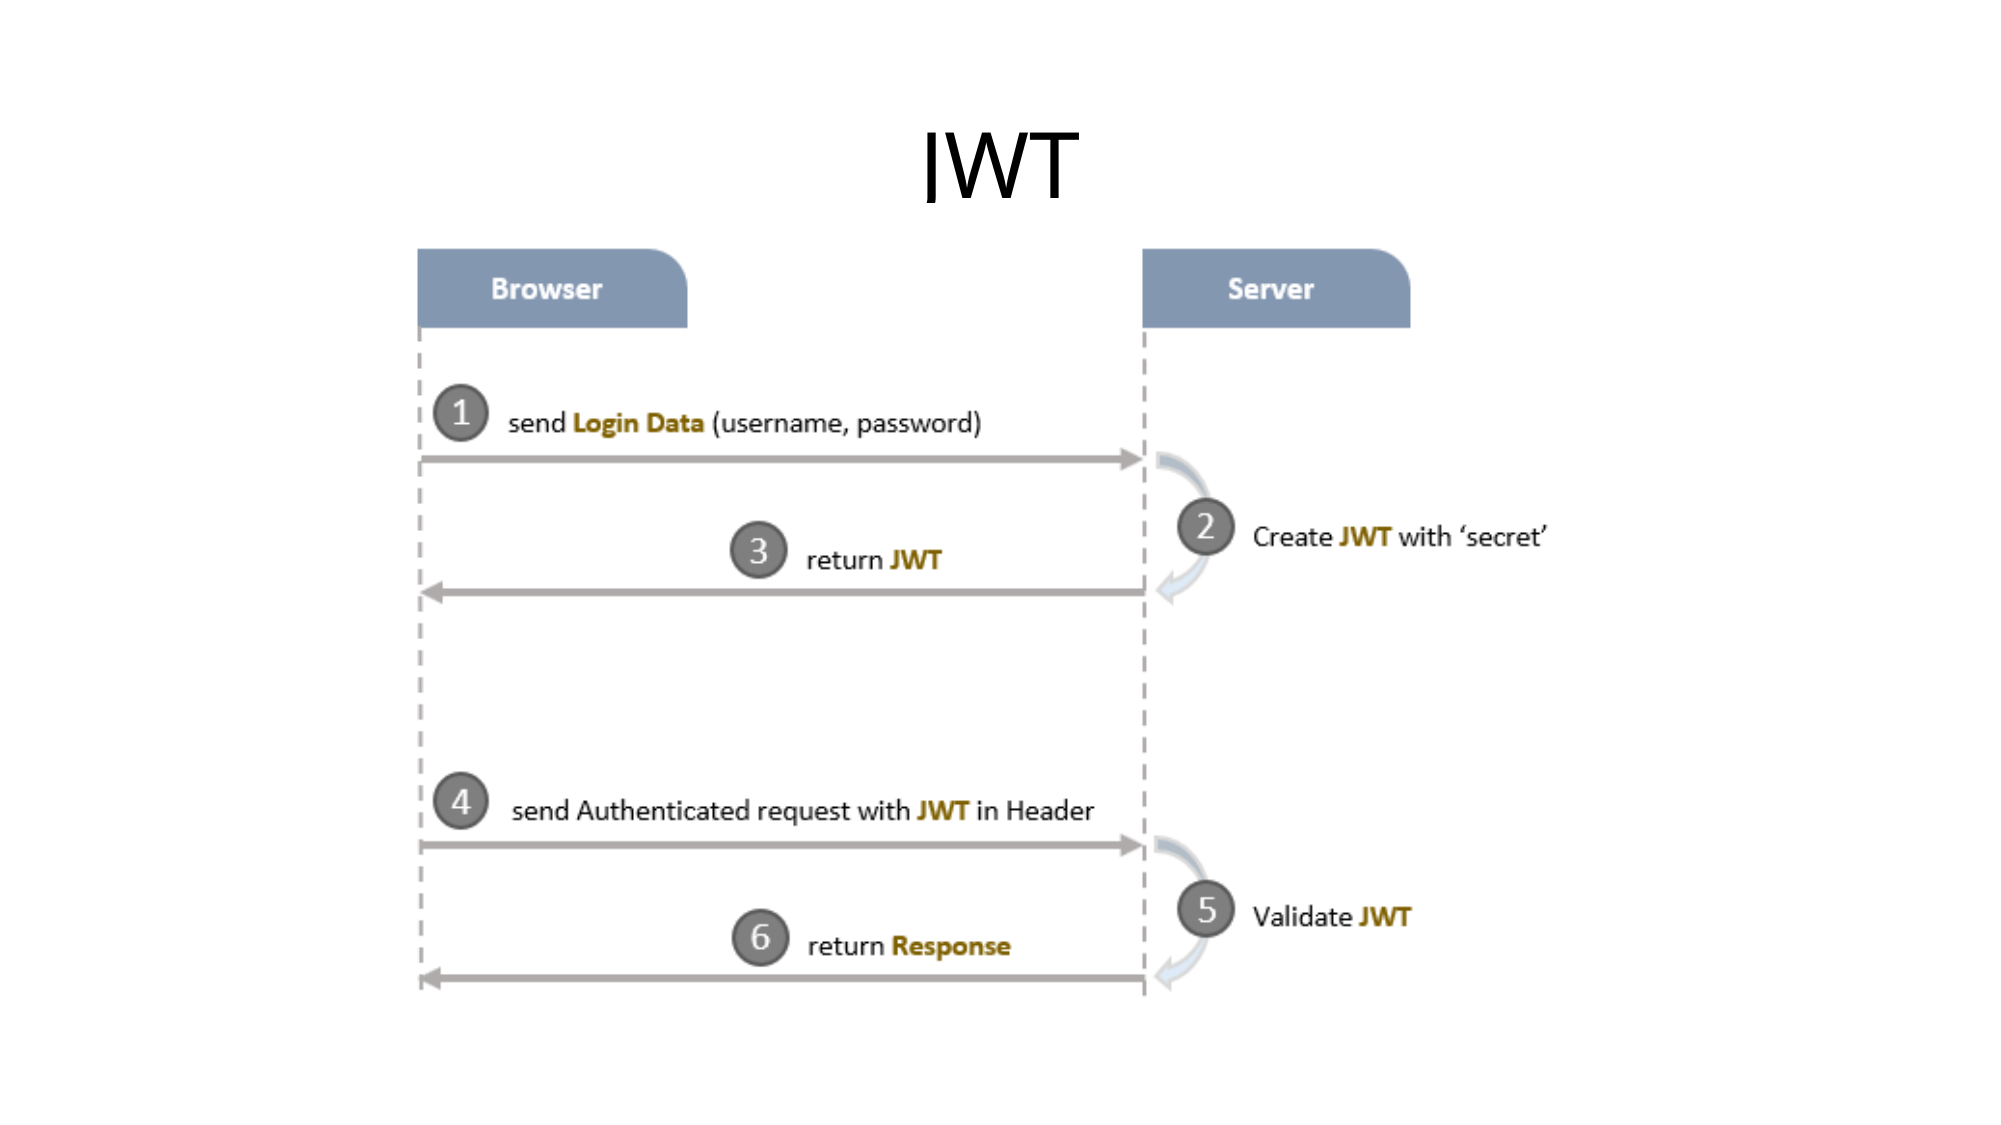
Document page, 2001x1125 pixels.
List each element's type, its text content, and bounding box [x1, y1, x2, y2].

title JWT [137, 59, 1863, 278]
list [364, 203, 1598, 998]
